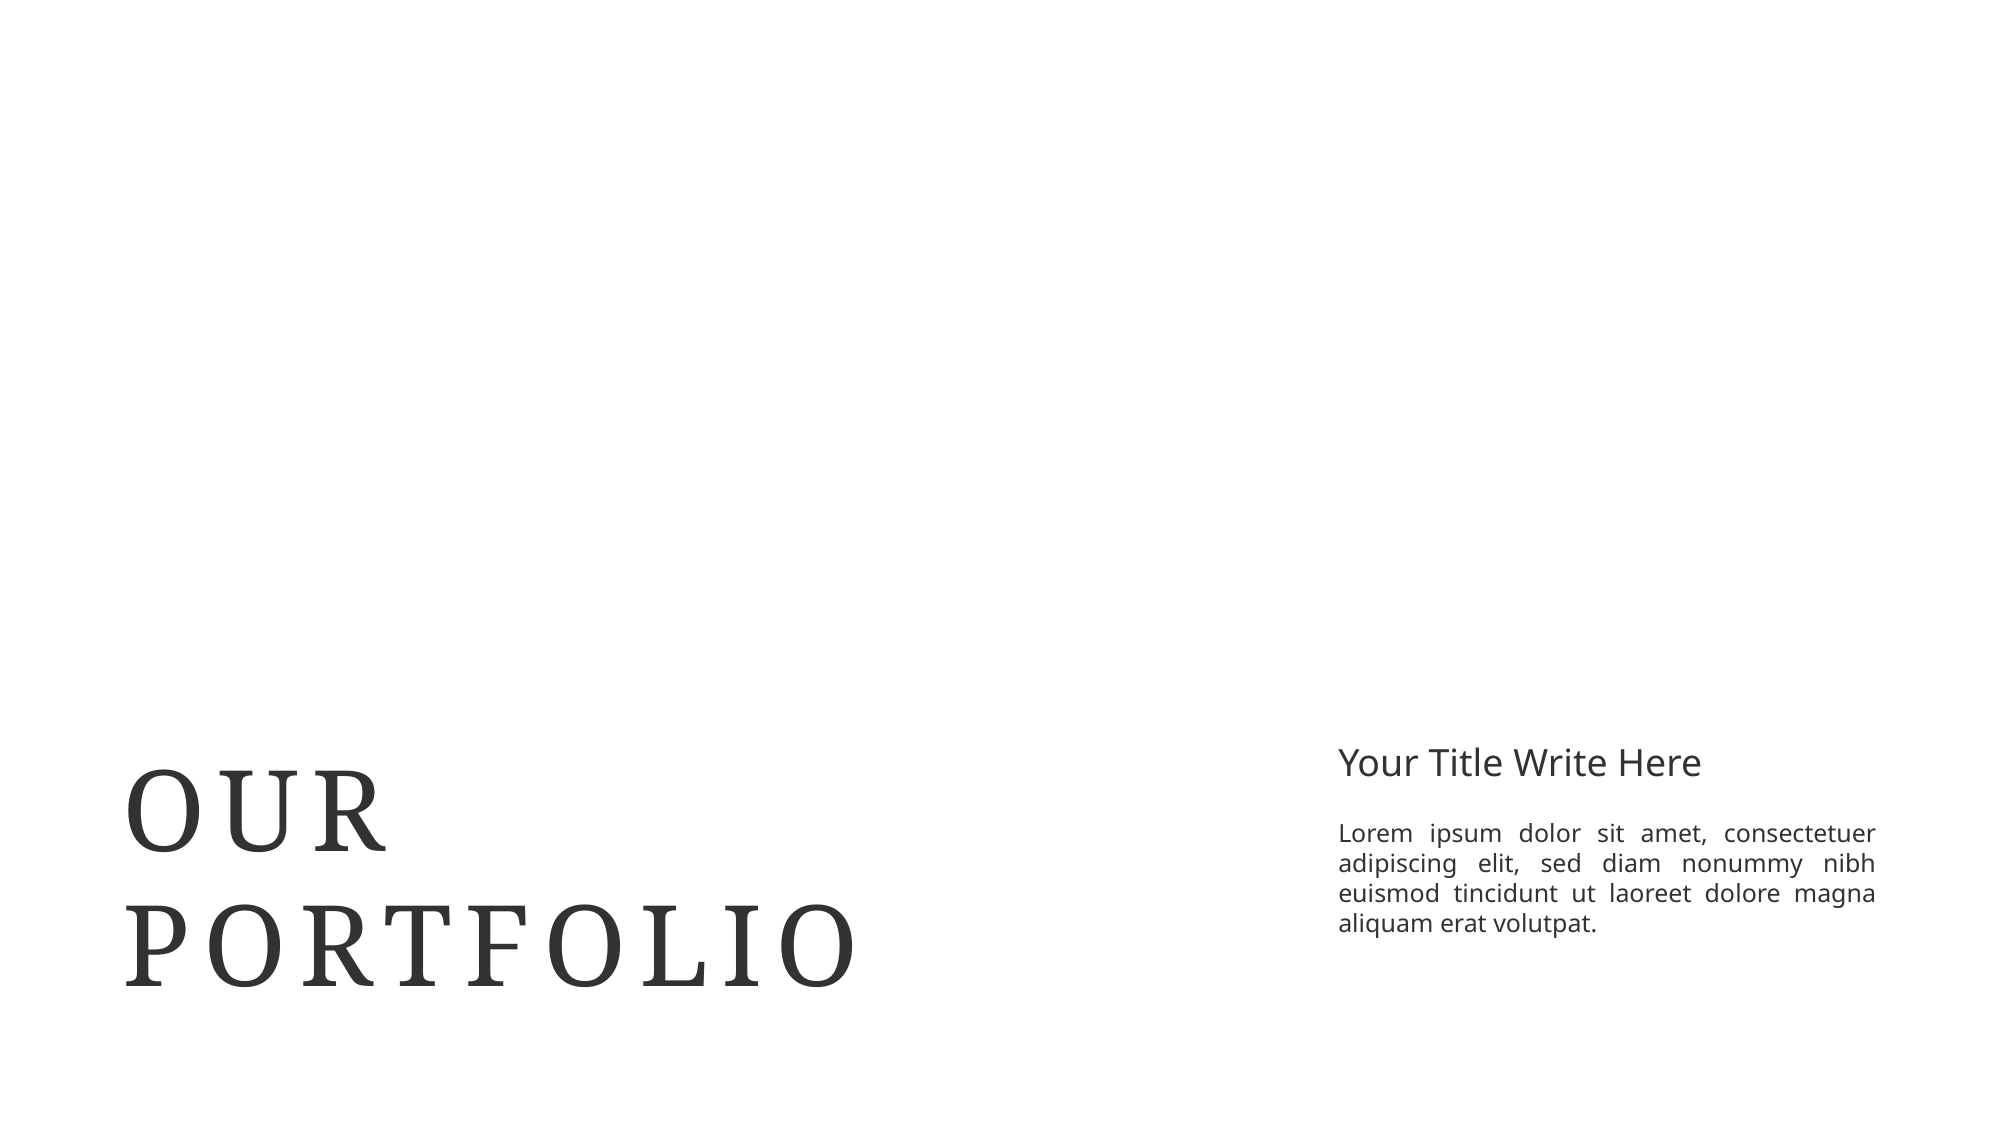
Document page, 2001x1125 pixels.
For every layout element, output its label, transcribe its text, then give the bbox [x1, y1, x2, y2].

picture [0, 0, 1264, 1125]
text_box Lorem ipsum dolor sit amet, consectetuer adipiscing elit, sed diam nonummy nibh euismod tincidunt ut laoreet dolore magna aliquam erat volutpat. [1323, 809, 1892, 945]
text_box Your Title Write Here [1323, 731, 1772, 792]
